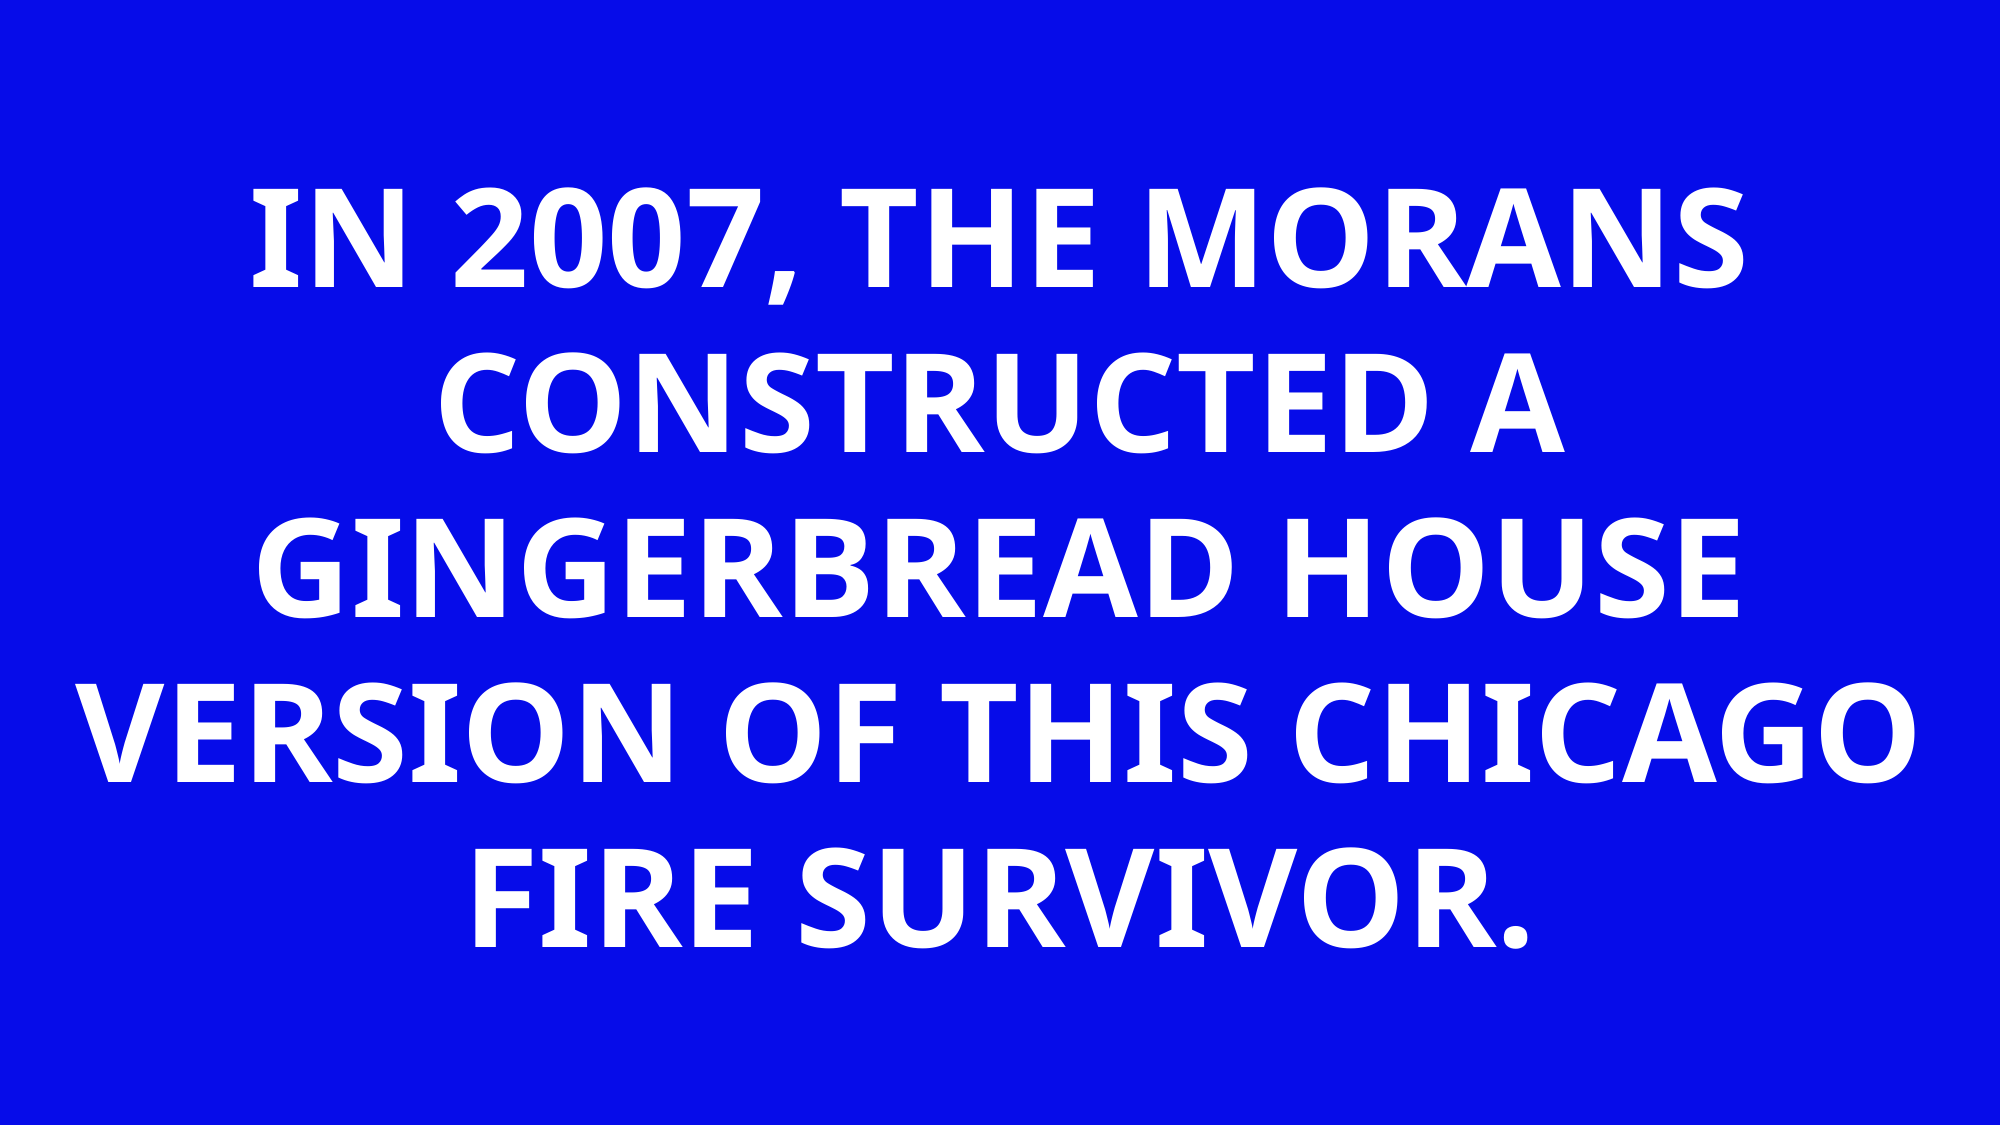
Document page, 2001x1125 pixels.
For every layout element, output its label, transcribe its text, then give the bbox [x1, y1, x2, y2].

text_box IN 2007, THE MORANS CONSTRUCTED A GINGERBREAD HOUSE VERSION OF THIS CHICAGO FIRE SURVIVOR. [0, 0, 2000, 1125]
